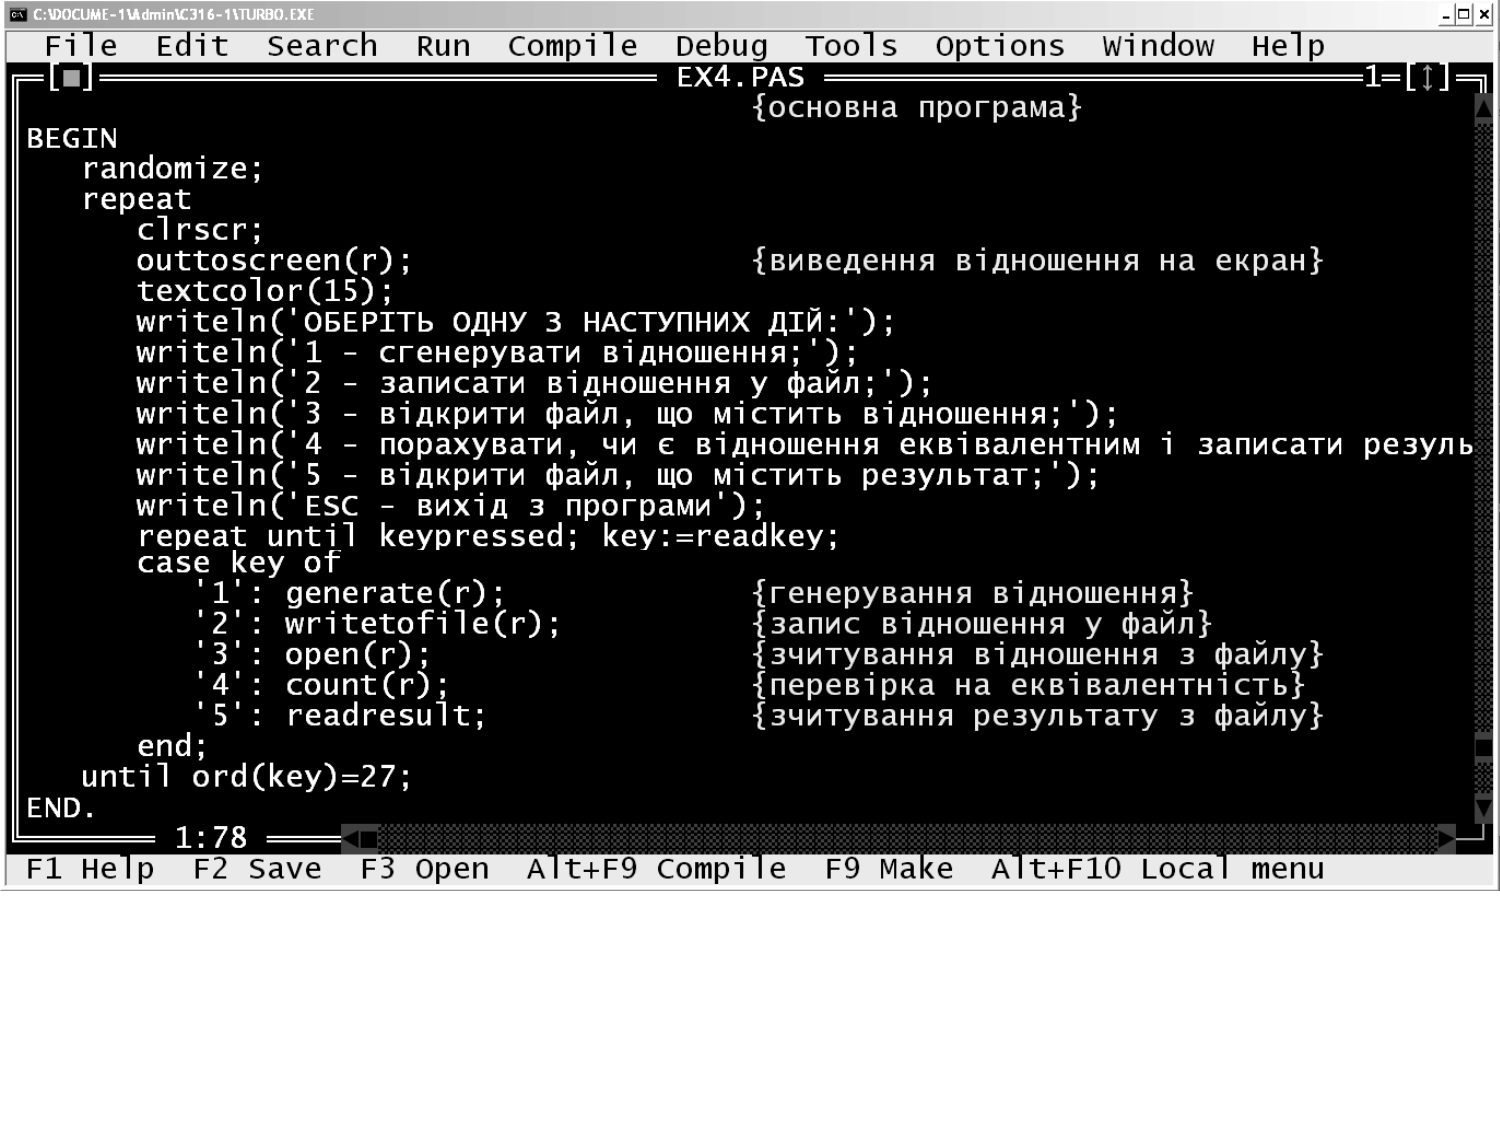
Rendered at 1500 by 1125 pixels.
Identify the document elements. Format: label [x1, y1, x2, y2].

picture [0, 0, 1500, 891]
